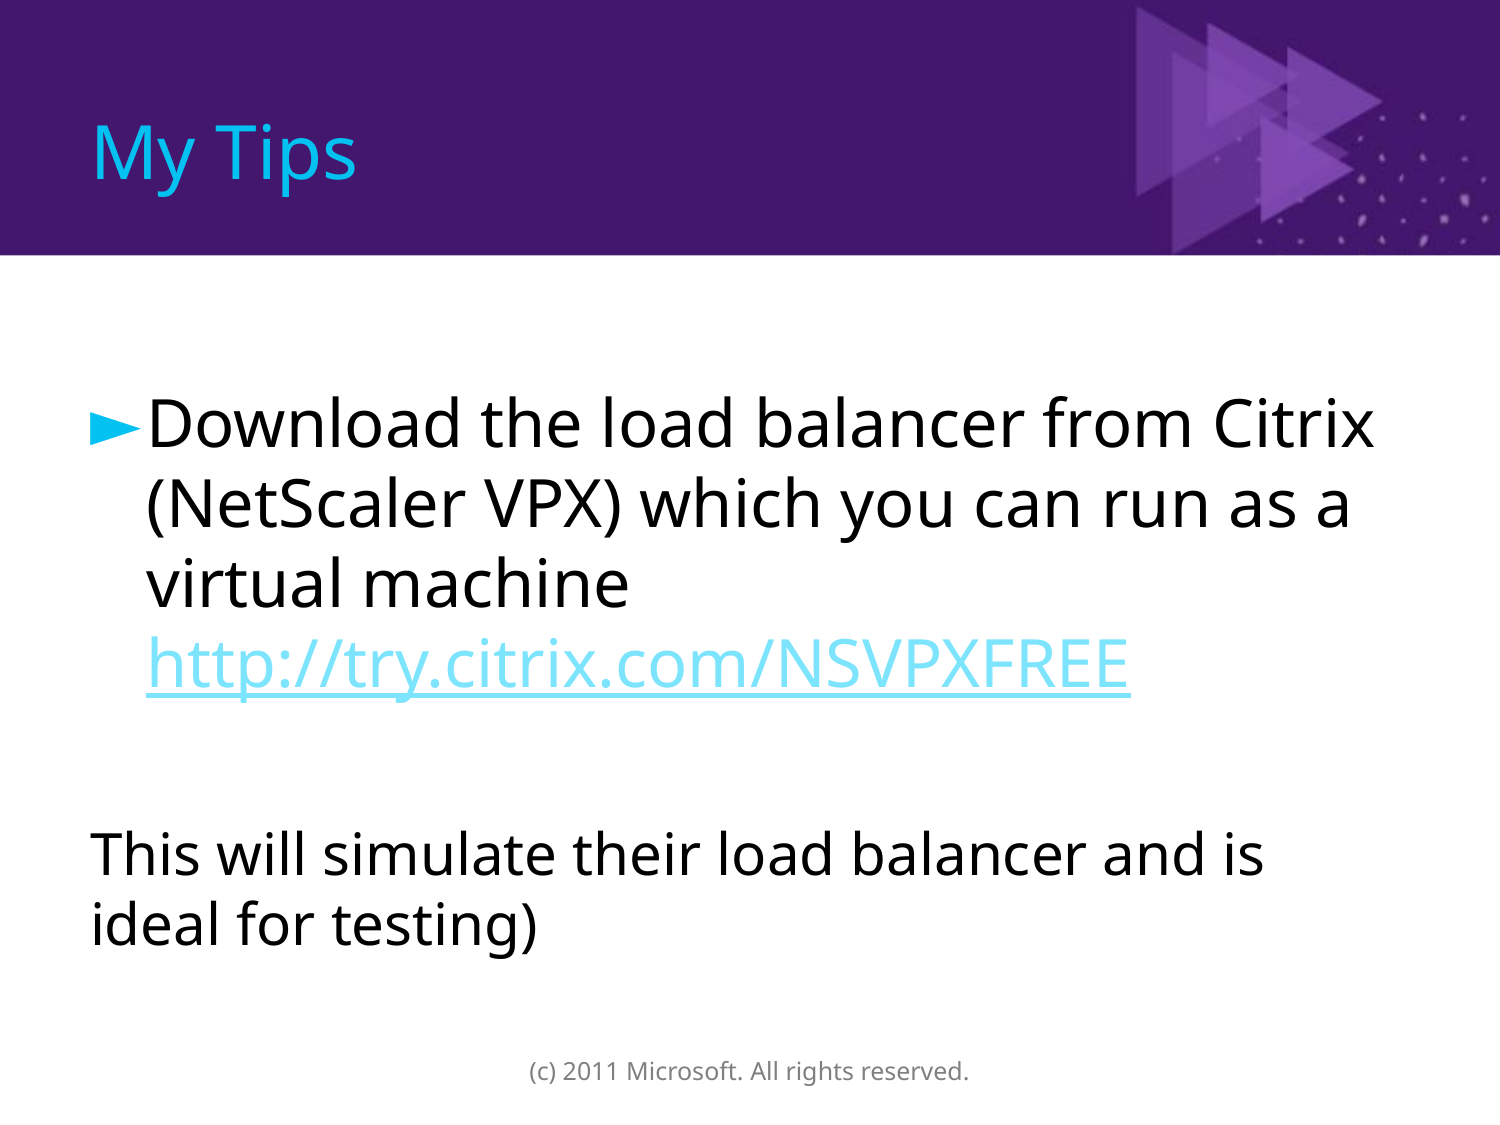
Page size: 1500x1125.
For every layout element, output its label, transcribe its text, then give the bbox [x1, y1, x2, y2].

footer (c) 2011 Microsoft. All rights reserved. [512, 1042, 988, 1103]
title My Tips [75, 56, 1425, 244]
list Download the load balancer from Citrix (NetScaler VPX) which you can run as a virtual machine http://try.citrix.com/NSVPXFREE This will simulate their load balancer and is ideal for testing) [75, 373, 1425, 1005]
picture [0, 0, 1500, 255]
